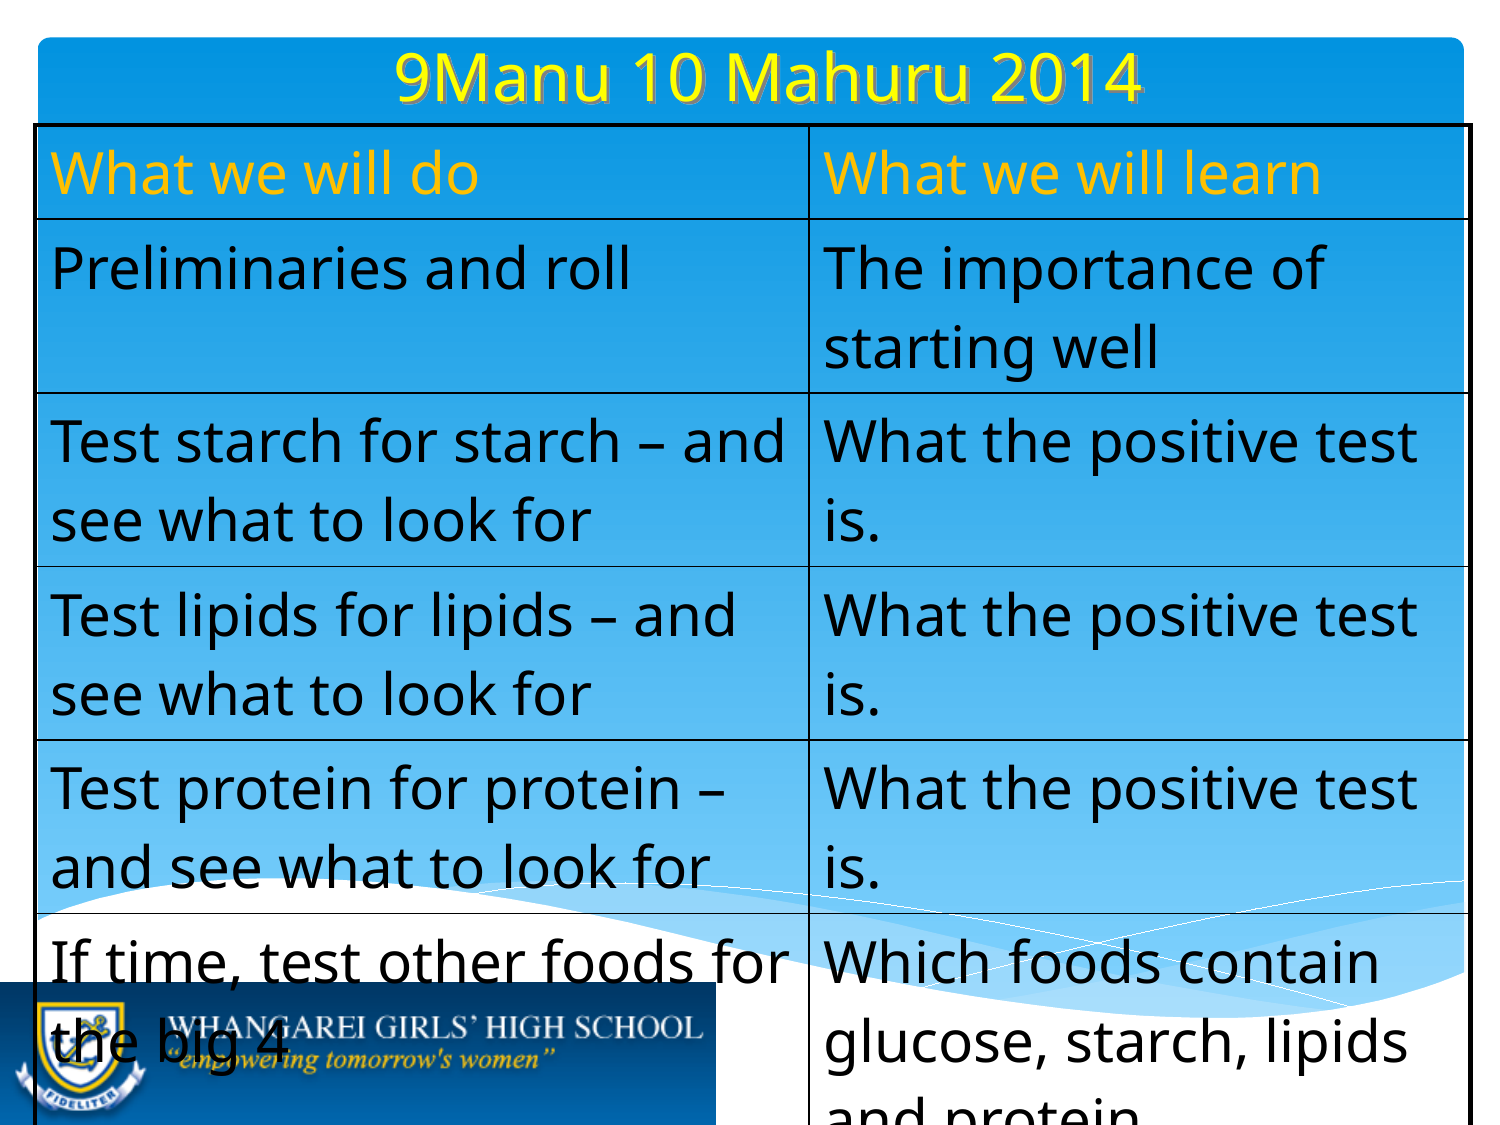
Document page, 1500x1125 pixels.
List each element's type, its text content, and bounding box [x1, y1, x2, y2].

table_cell Test starch for starch – and see what to look for [37, 394, 808, 566]
table_cell Test protein for protein – and see what to look for [37, 741, 808, 913]
table_header What we will do [37, 127, 808, 218]
table_cell If time, test other foods for the big 4 [37, 914, 808, 1125]
table_cell Preliminaries and roll [37, 220, 808, 392]
table_cell Test lipids for lipids – and see what to look for [37, 567, 808, 739]
text_box 9Manu 10 Mahuru 2014 [162, 24, 1375, 123]
table_cell What the positive test is. [810, 567, 1468, 739]
table_cell What the positive test is. [810, 394, 1468, 566]
table_cell Which foods contain glucose, starch, lipids and protein [810, 914, 1468, 1125]
table_cell The importance of starting well [810, 220, 1468, 392]
picture [0, 982, 716, 1125]
table_cell What the positive test is. [810, 741, 1468, 913]
table_header What we will learn [810, 127, 1468, 218]
